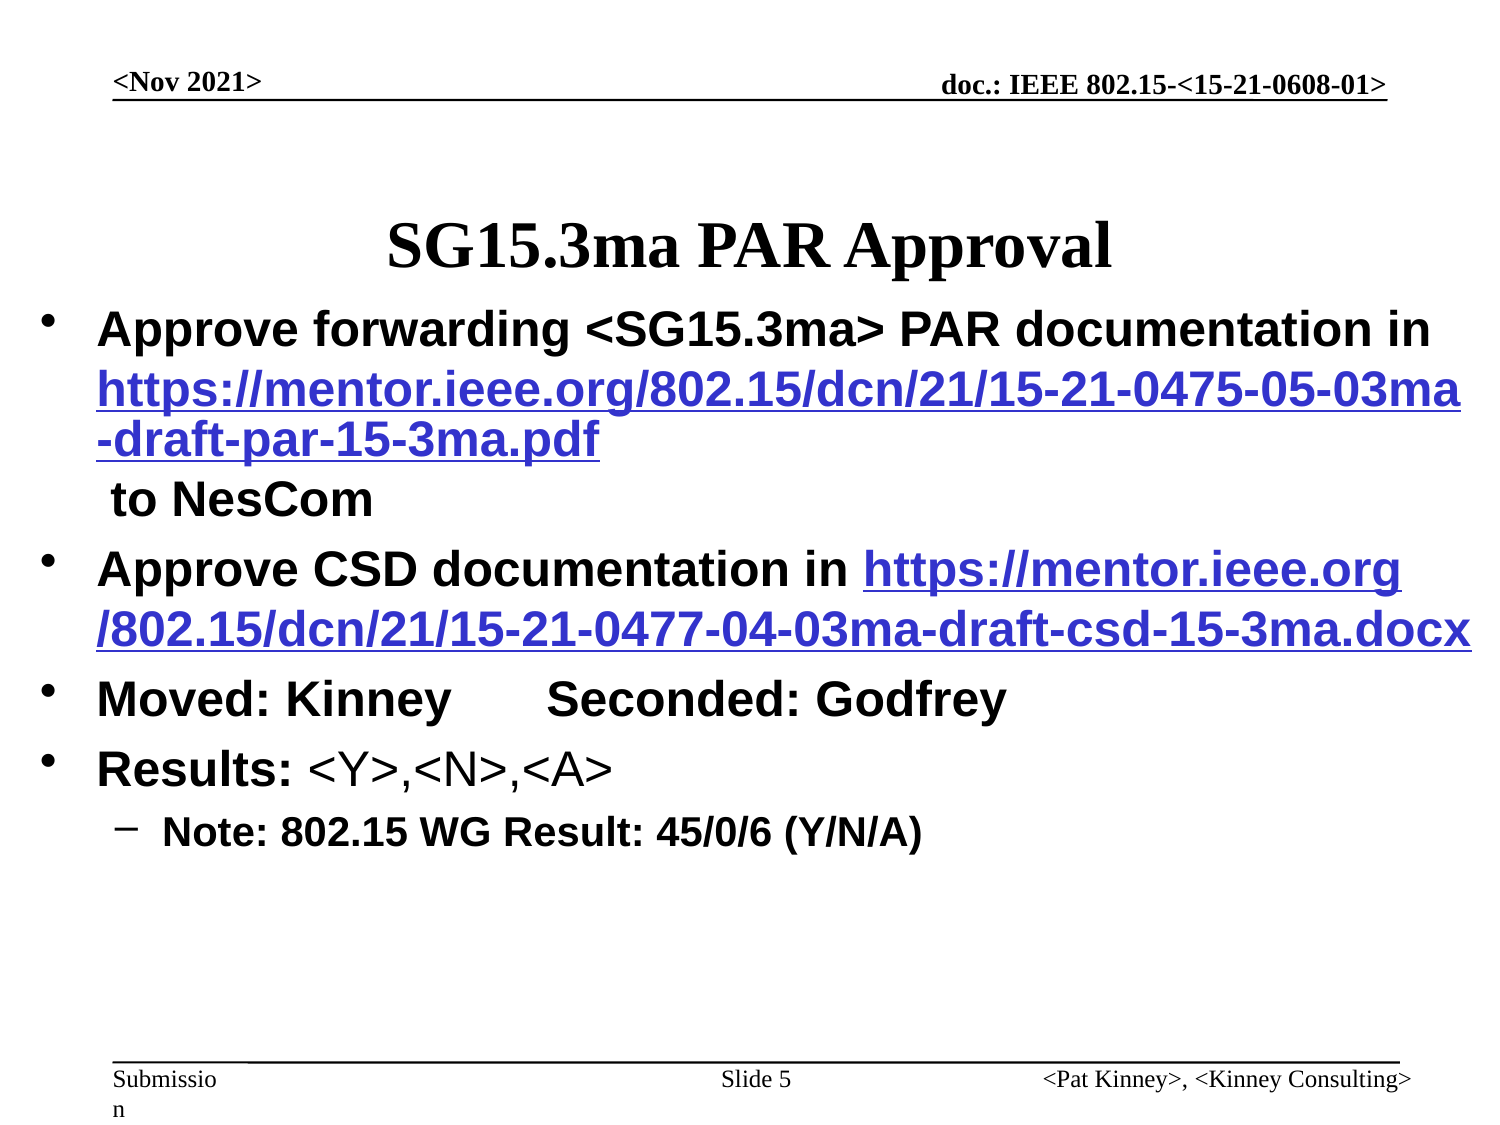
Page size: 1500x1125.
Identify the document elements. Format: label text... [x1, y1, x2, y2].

footer <Pat Kinney>, <Kinney Consulting> [900, 1062, 1413, 1093]
slide_number Slide 5 [712, 1062, 800, 1093]
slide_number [112, 62, 375, 98]
list Approve forwarding <SG15.3ma> PAR documentation in https://mentor.ieee.org/802.15/dcn/21/15-21-0475-05-03ma-draft-par-15-3ma.pdf to NesCom Approve CSD documentation in https://mentor.ieee.org/802.15/dcn/21/15-21-0477-04-03ma-draft-csd-15-3ma.docx Moved: Kinney Seconded: Godfrey Results: <Y>,<N>,<A> Note: 802.15 WG Result: 45/0/6 (Y/N/A) [24, 289, 1488, 965]
title SG15.3ma PAR Approval [112, 152, 1388, 289]
